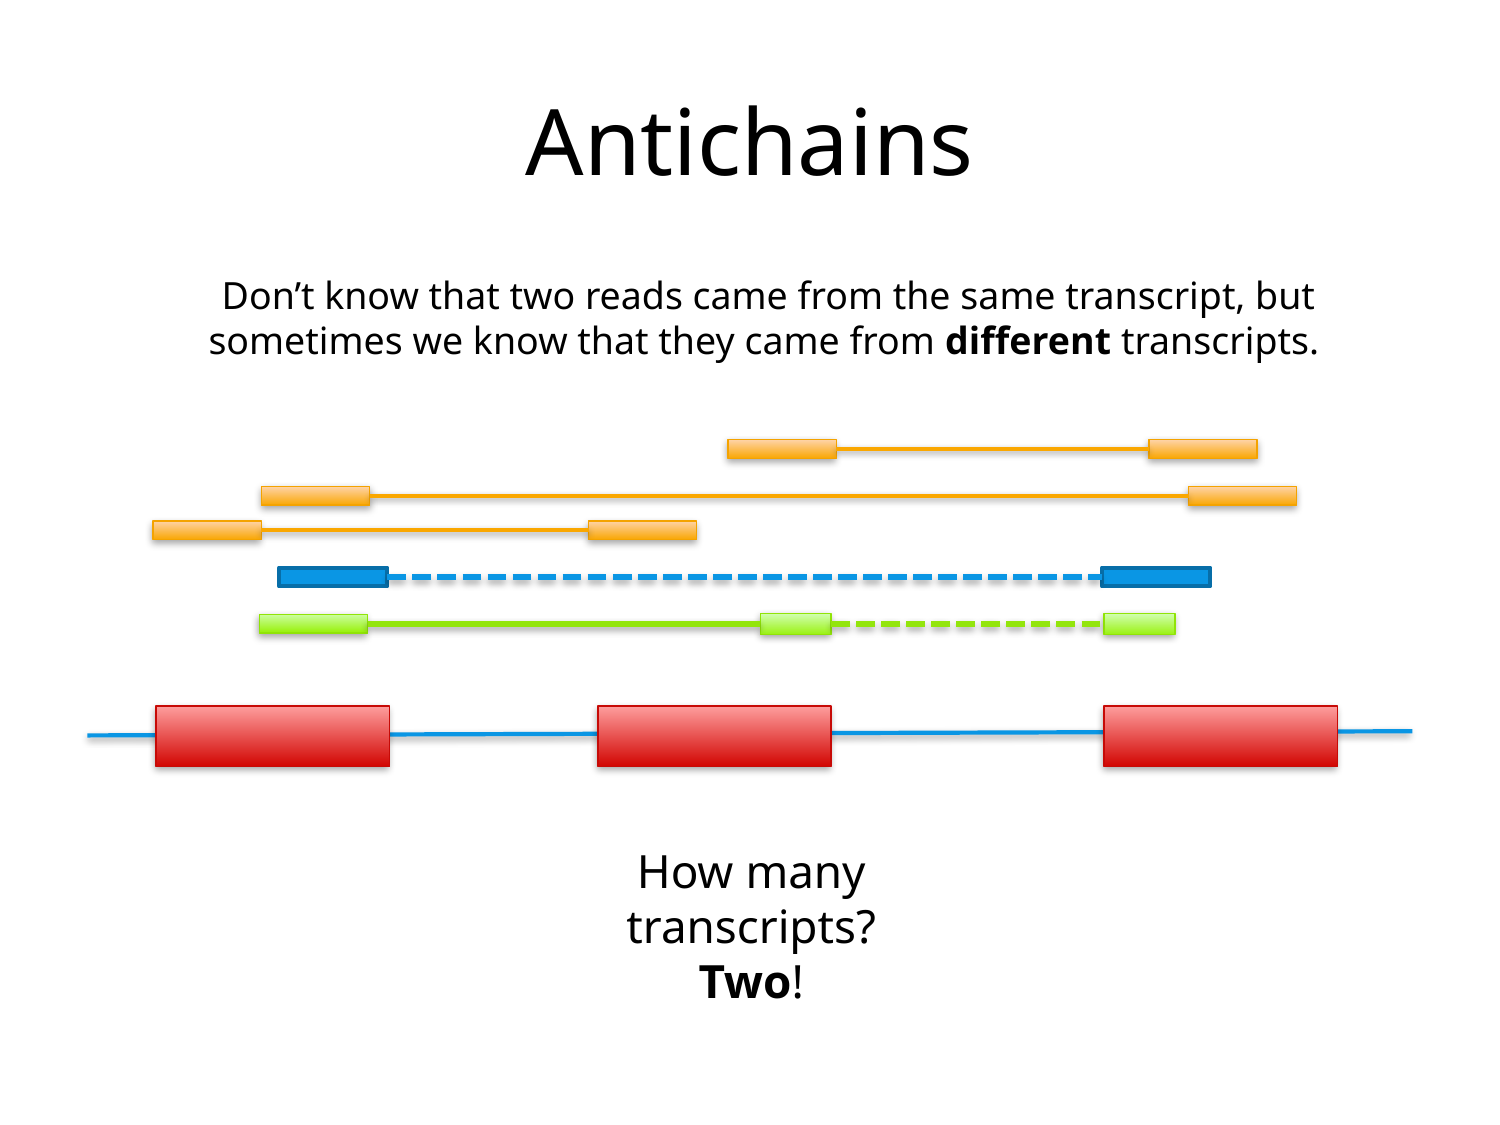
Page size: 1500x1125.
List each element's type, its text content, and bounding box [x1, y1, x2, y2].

text_box How many transcripts? Two! [510, 835, 993, 1070]
title Antichains [74, 44, 1426, 233]
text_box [87, 439, 1413, 767]
text_box Don’t know that two reads came from the same transcript, but sometimes we know that they came from different transcripts. [143, 264, 1394, 370]
